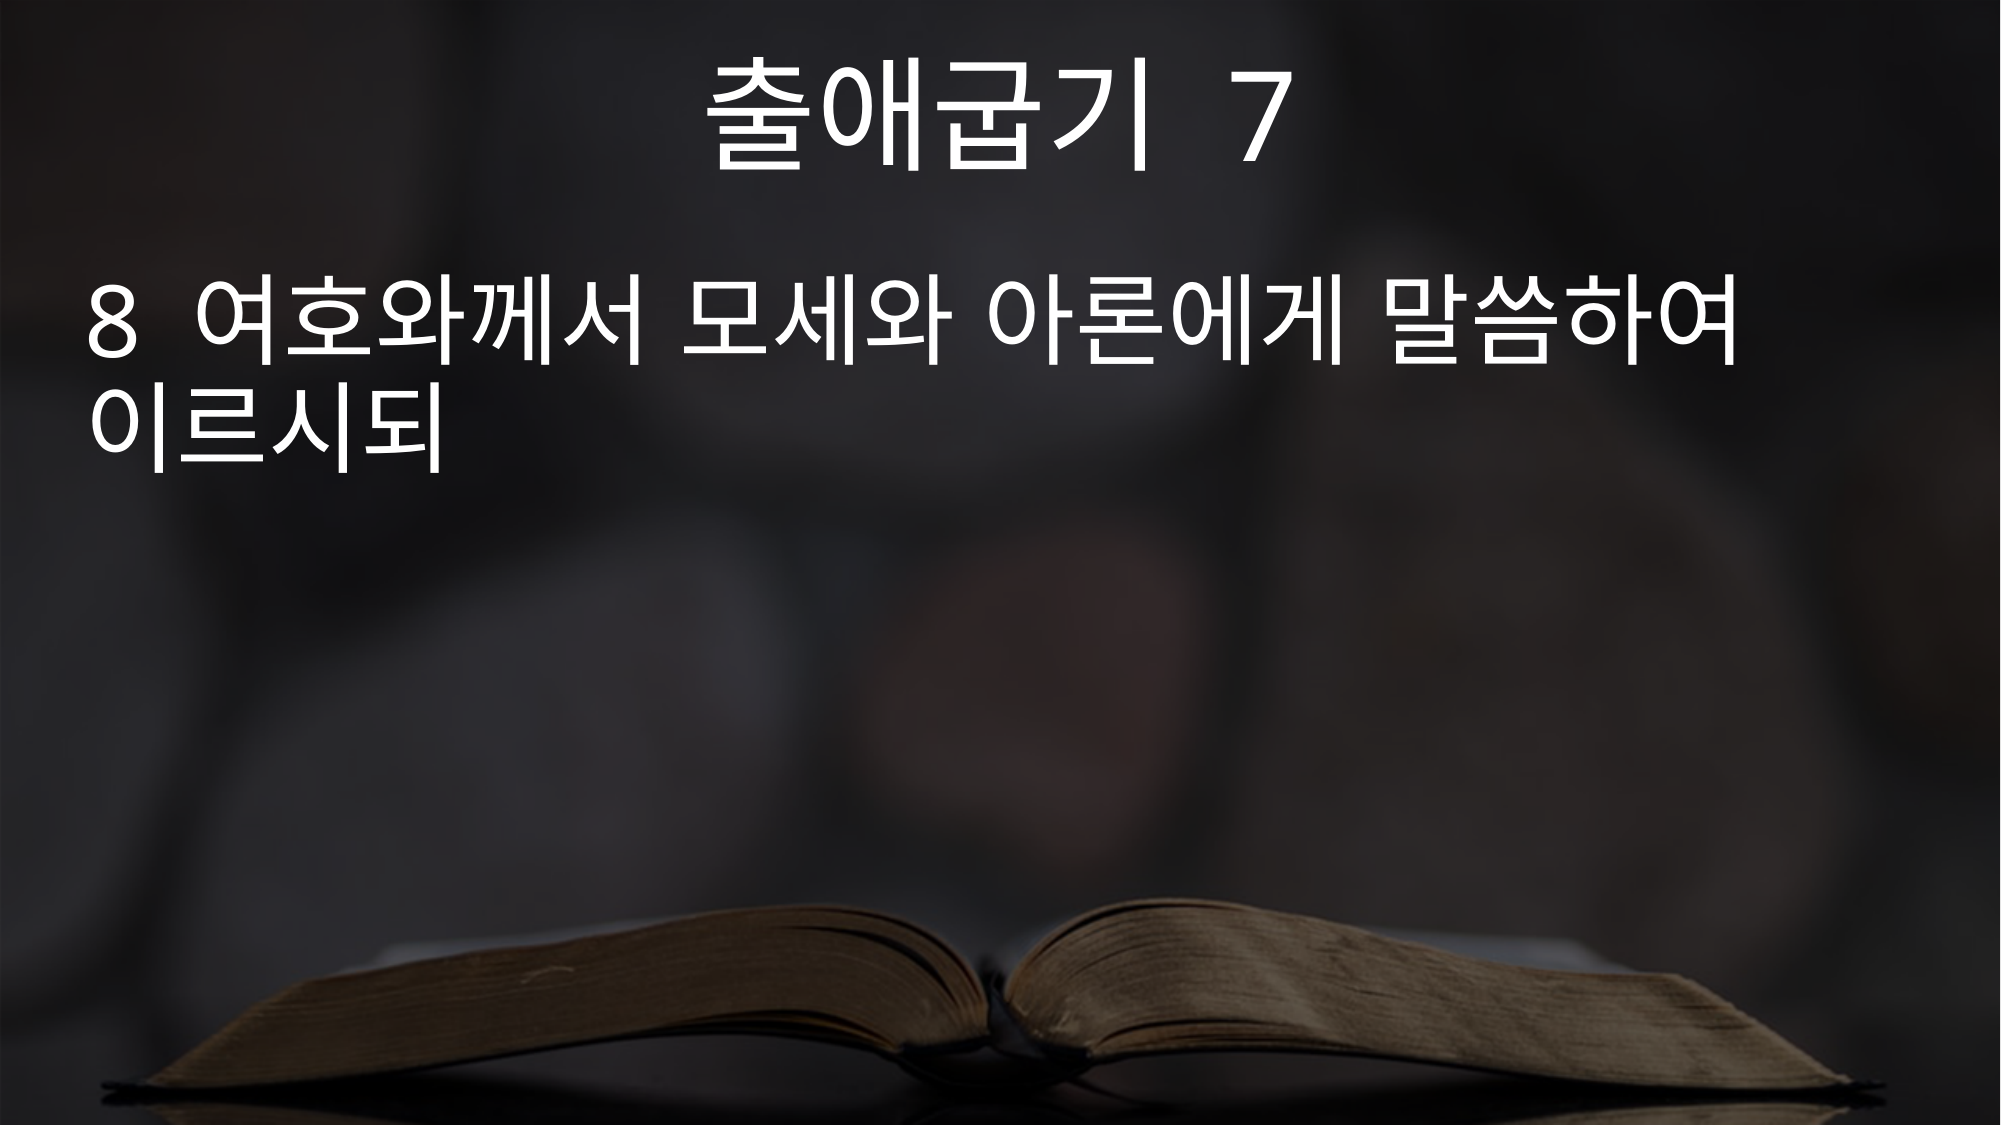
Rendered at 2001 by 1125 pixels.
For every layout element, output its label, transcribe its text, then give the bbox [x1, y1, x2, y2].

footer 출애굽기 7 [0, 32, 2000, 192]
list 8 여호와께서 모세와 아론에게 말씀하여 이르시되 [69, 263, 1953, 423]
picture [0, 0, 2001, 1125]
